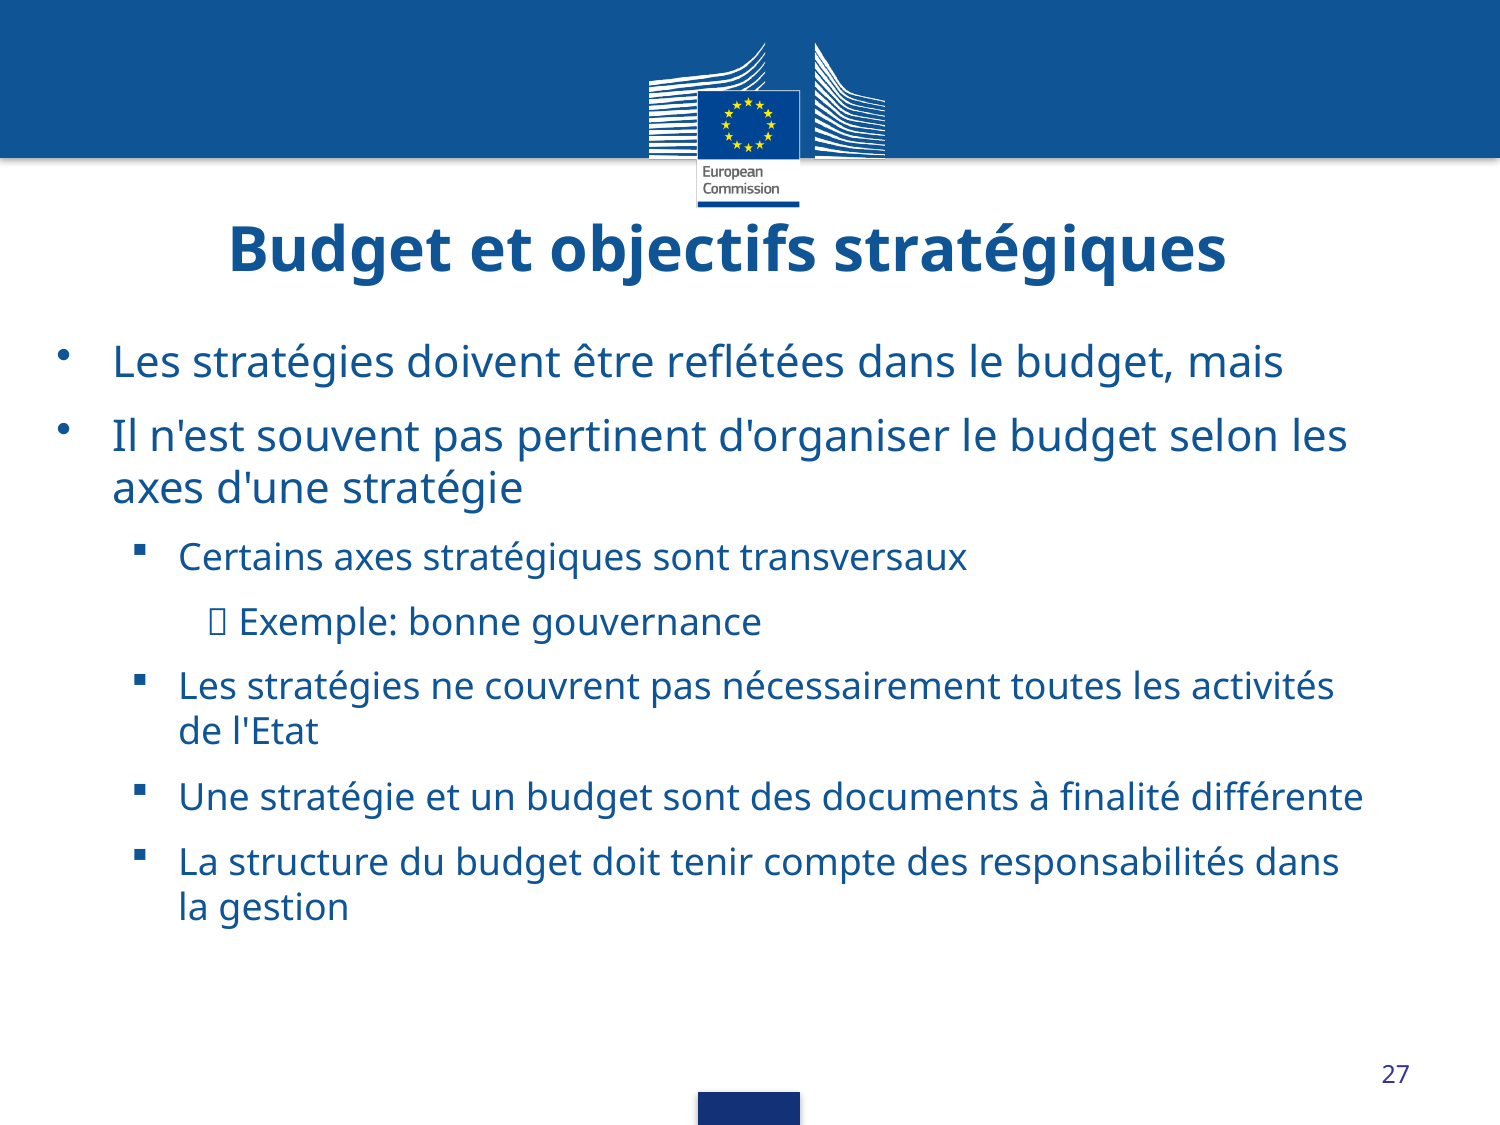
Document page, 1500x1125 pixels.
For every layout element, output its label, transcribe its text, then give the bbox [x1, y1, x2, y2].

picture [649, 42, 885, 152]
text_box 27 [1234, 1024, 1425, 1100]
list Les stratégies doivent être reflétées dans le budget, mais Il n'est souvent pas pertinent d'organiser le budget selon les axes d'une stratégie Certains axes stratégiques sont transversaux  Exemple: bonne gouvernance Les stratégies ne couvrent pas nécessairement toutes les activités de l'Etat Une stratégie et un budget sont des documents à finalité différente La structure du budget doit tenir compte des responsabilités dans la gestion [40, 326, 1392, 907]
title Budget et objectifs stratégiques [2, 152, 1469, 341]
